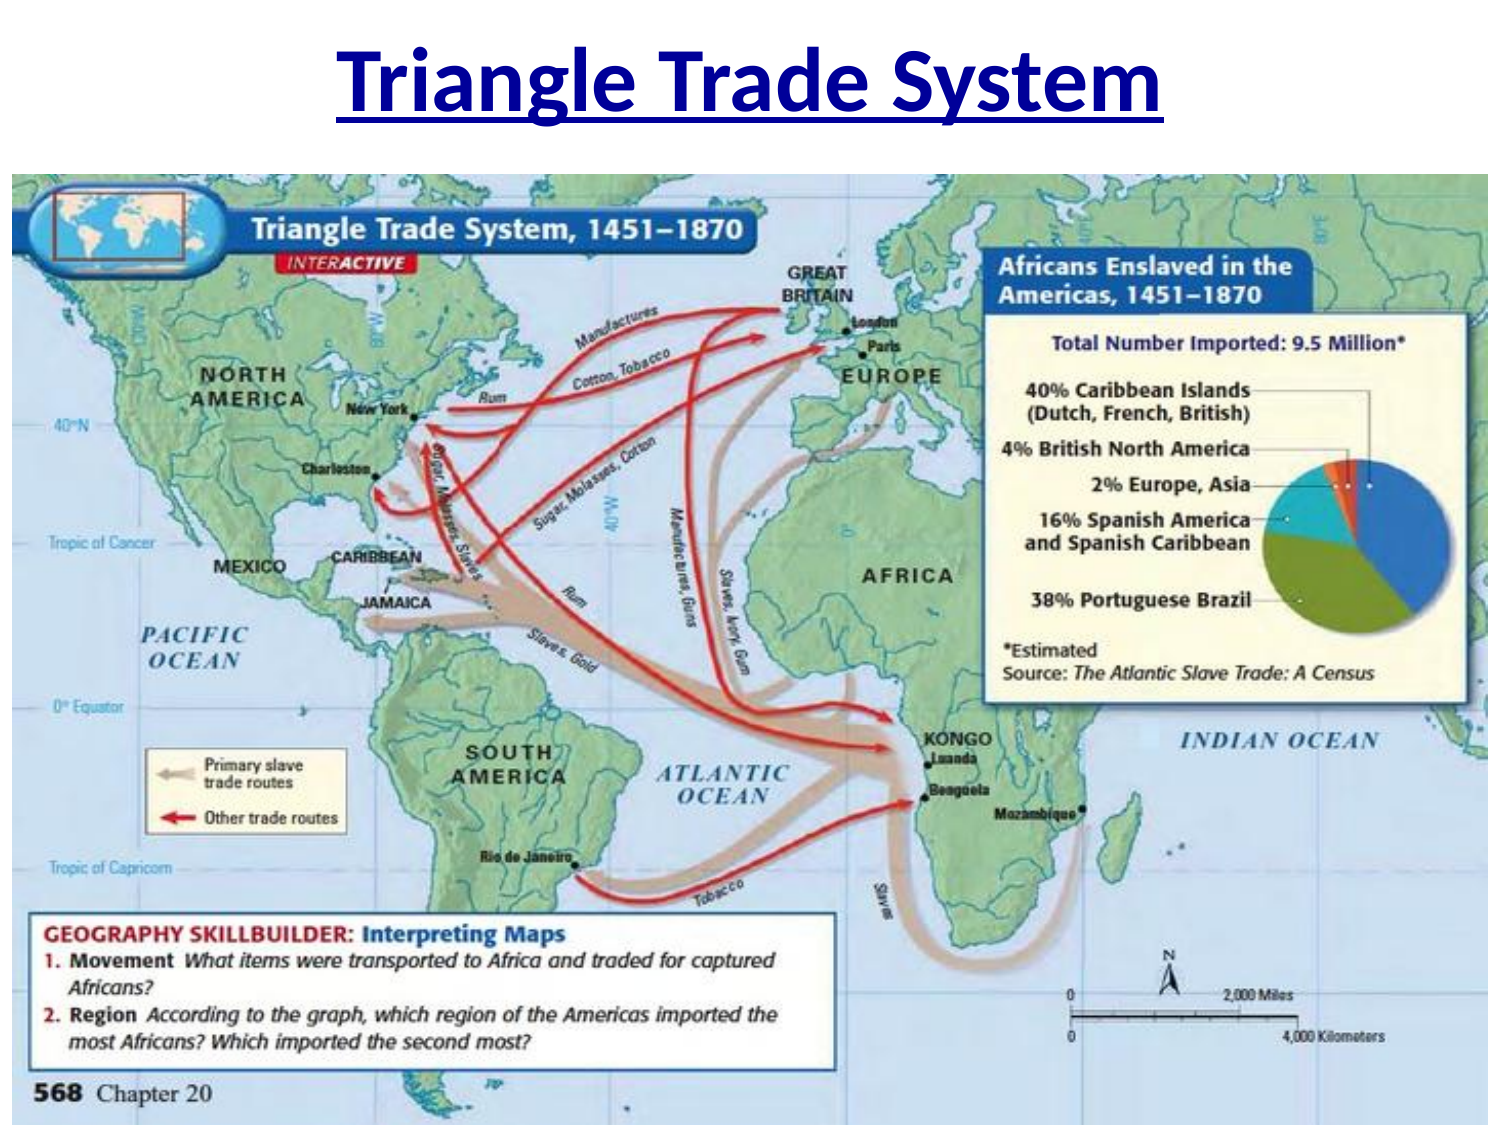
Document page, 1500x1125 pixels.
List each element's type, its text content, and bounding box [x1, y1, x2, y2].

title Triangle Trade System [75, 0, 1425, 150]
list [12, 174, 1488, 1125]
